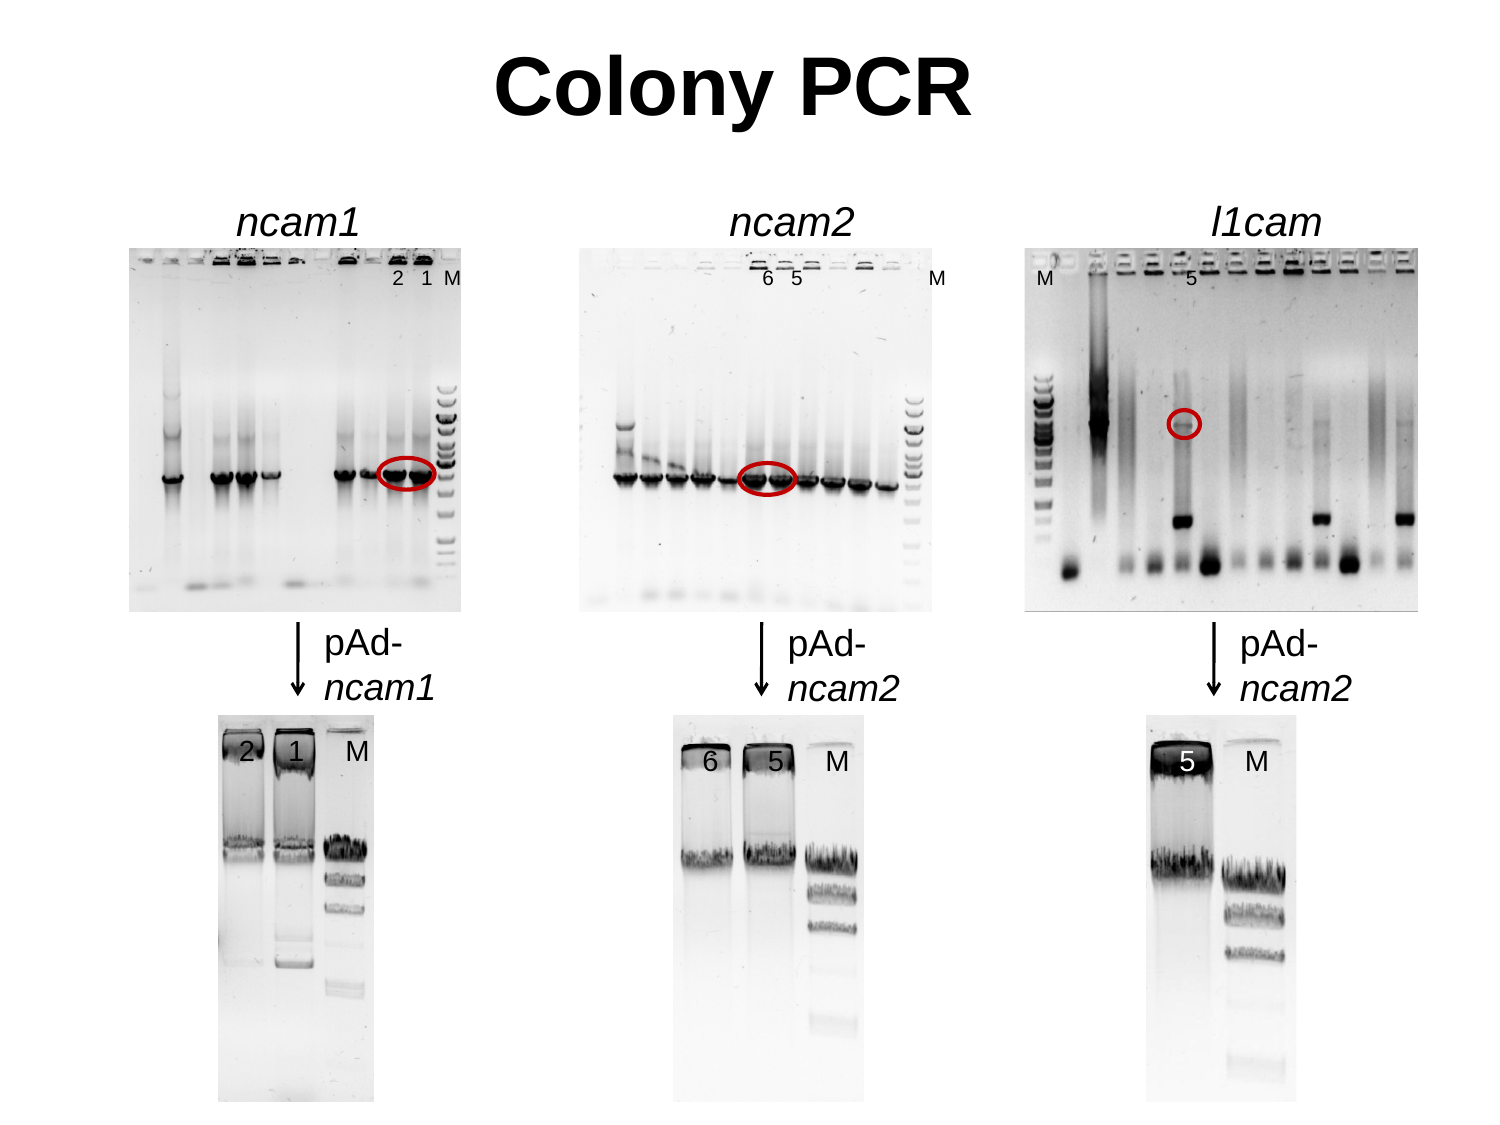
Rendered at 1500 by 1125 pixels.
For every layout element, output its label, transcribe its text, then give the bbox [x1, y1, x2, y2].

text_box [117, 187, 1419, 1102]
title Colony PCR [70, 35, 1421, 129]
